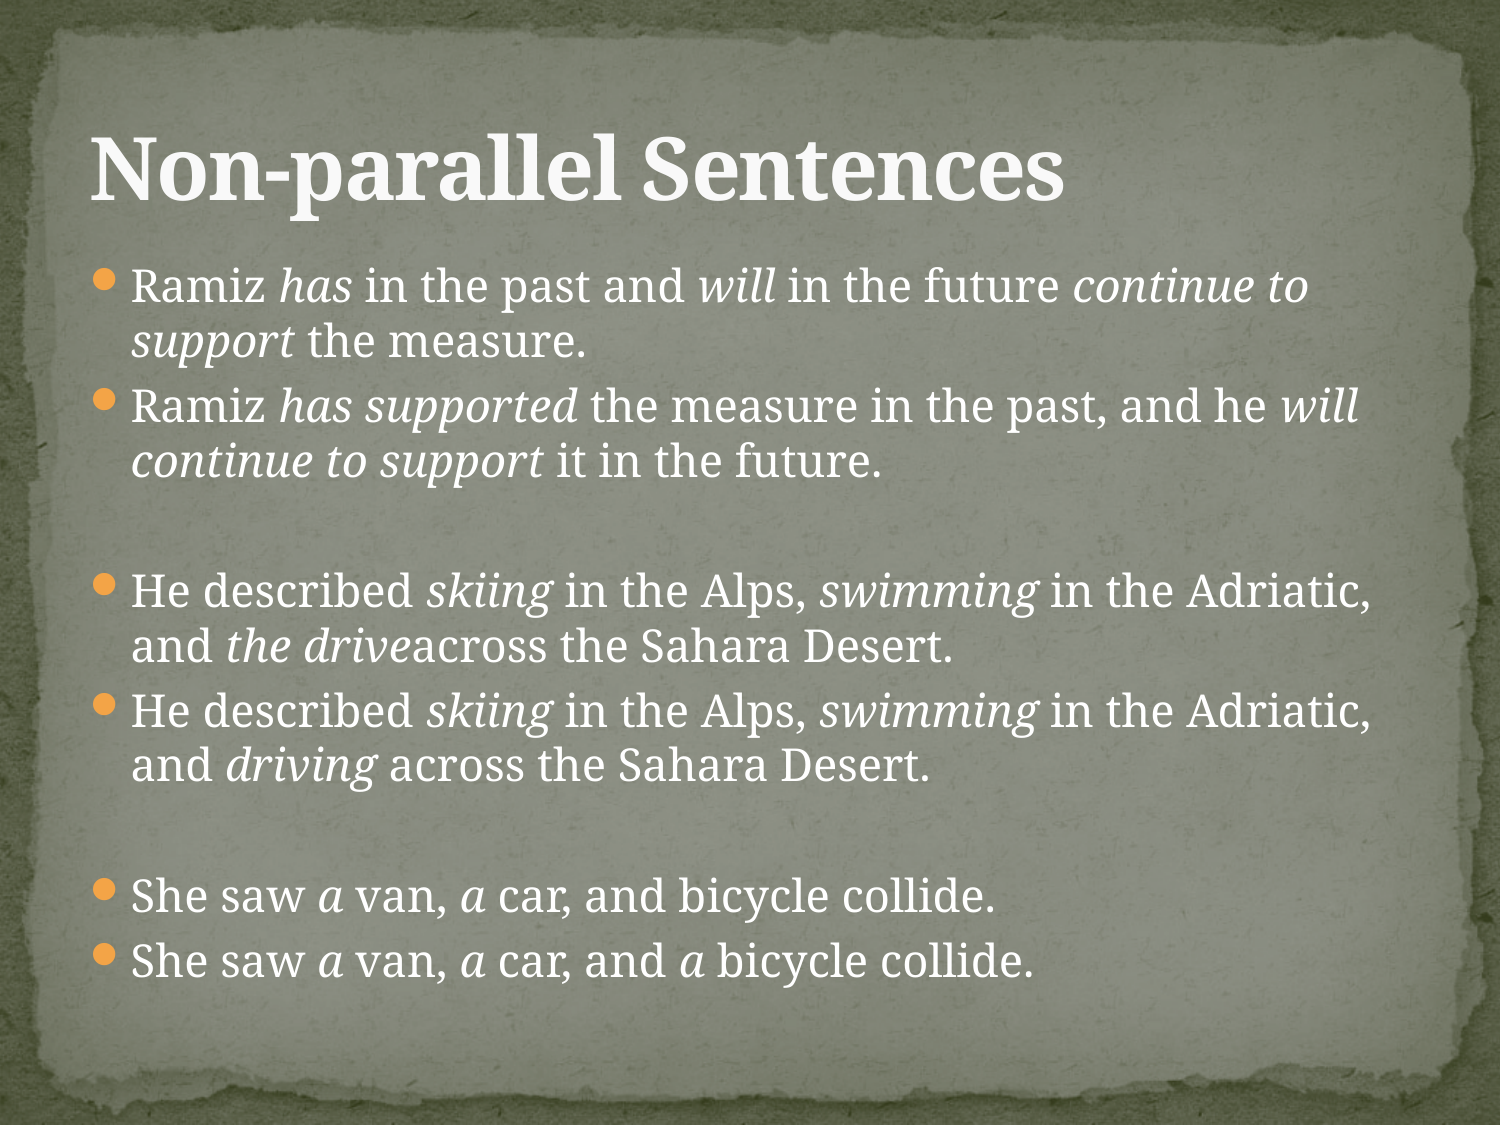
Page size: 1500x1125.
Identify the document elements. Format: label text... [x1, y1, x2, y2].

list Ramiz has in the past and will in the future continue to support the measure. Ramiz has supported the measure in the past, and he will continue to support it in the future. He described skiing in the Alps, swimming in the Adriatic, and the driveacross the Sahara Desert. He described skiing in the Alps, swimming in the Adriatic, and driving across the Sahara Desert. She saw a van, a car, and bicycle collide. She saw a van, a car, and a bicycle collide. [75, 249, 1425, 1000]
title Non-parallel Sentences [74, 24, 1425, 225]
